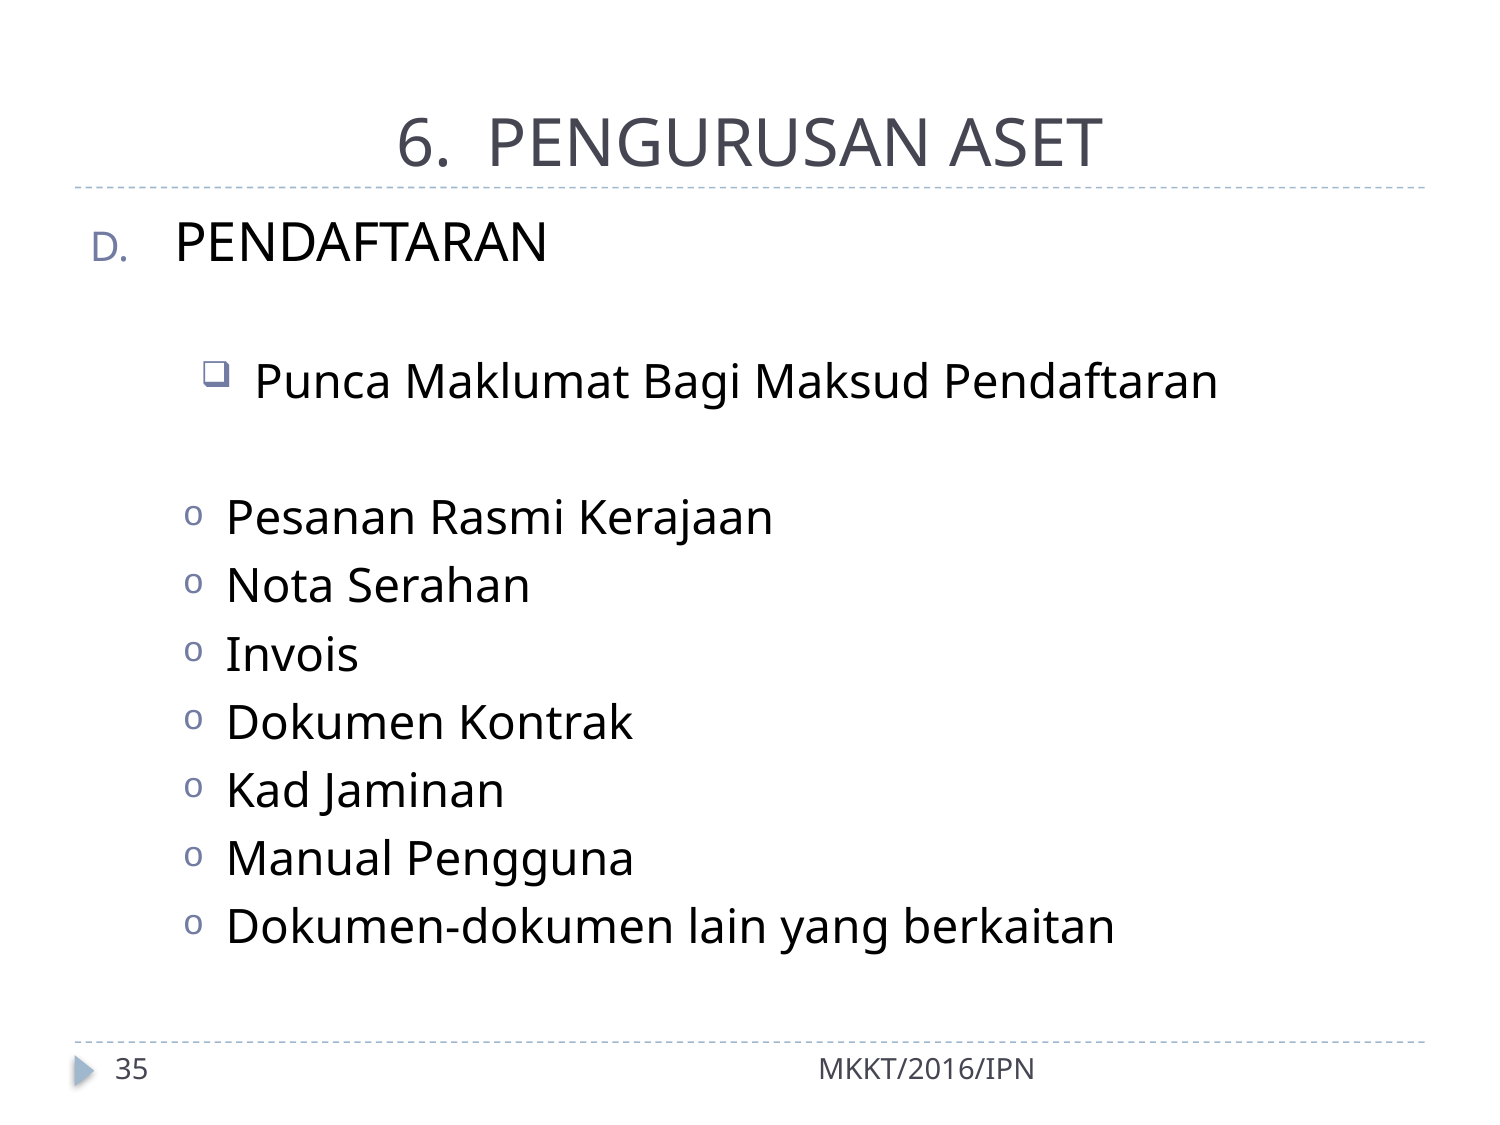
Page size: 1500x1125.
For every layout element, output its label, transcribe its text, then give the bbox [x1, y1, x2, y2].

list PENDAFTARAN [75, 200, 1425, 325]
text_box [143, 314, 1359, 1005]
slide_number 35 [100, 1042, 426, 1103]
title 6. PENGURUSAN ASET [75, 24, 1425, 188]
text_box Punca Maklumat Bagi Maksud Pendaftaran Pesanan Rasmi Kerajaan Nota Serahan Invois Dokumen Kontrak Kad Jaminan Manual Pengguna Dokumen-dokumen lain yang berkaitan [168, 275, 1384, 966]
footer MKKT/2016/IPN [475, 1042, 1051, 1103]
